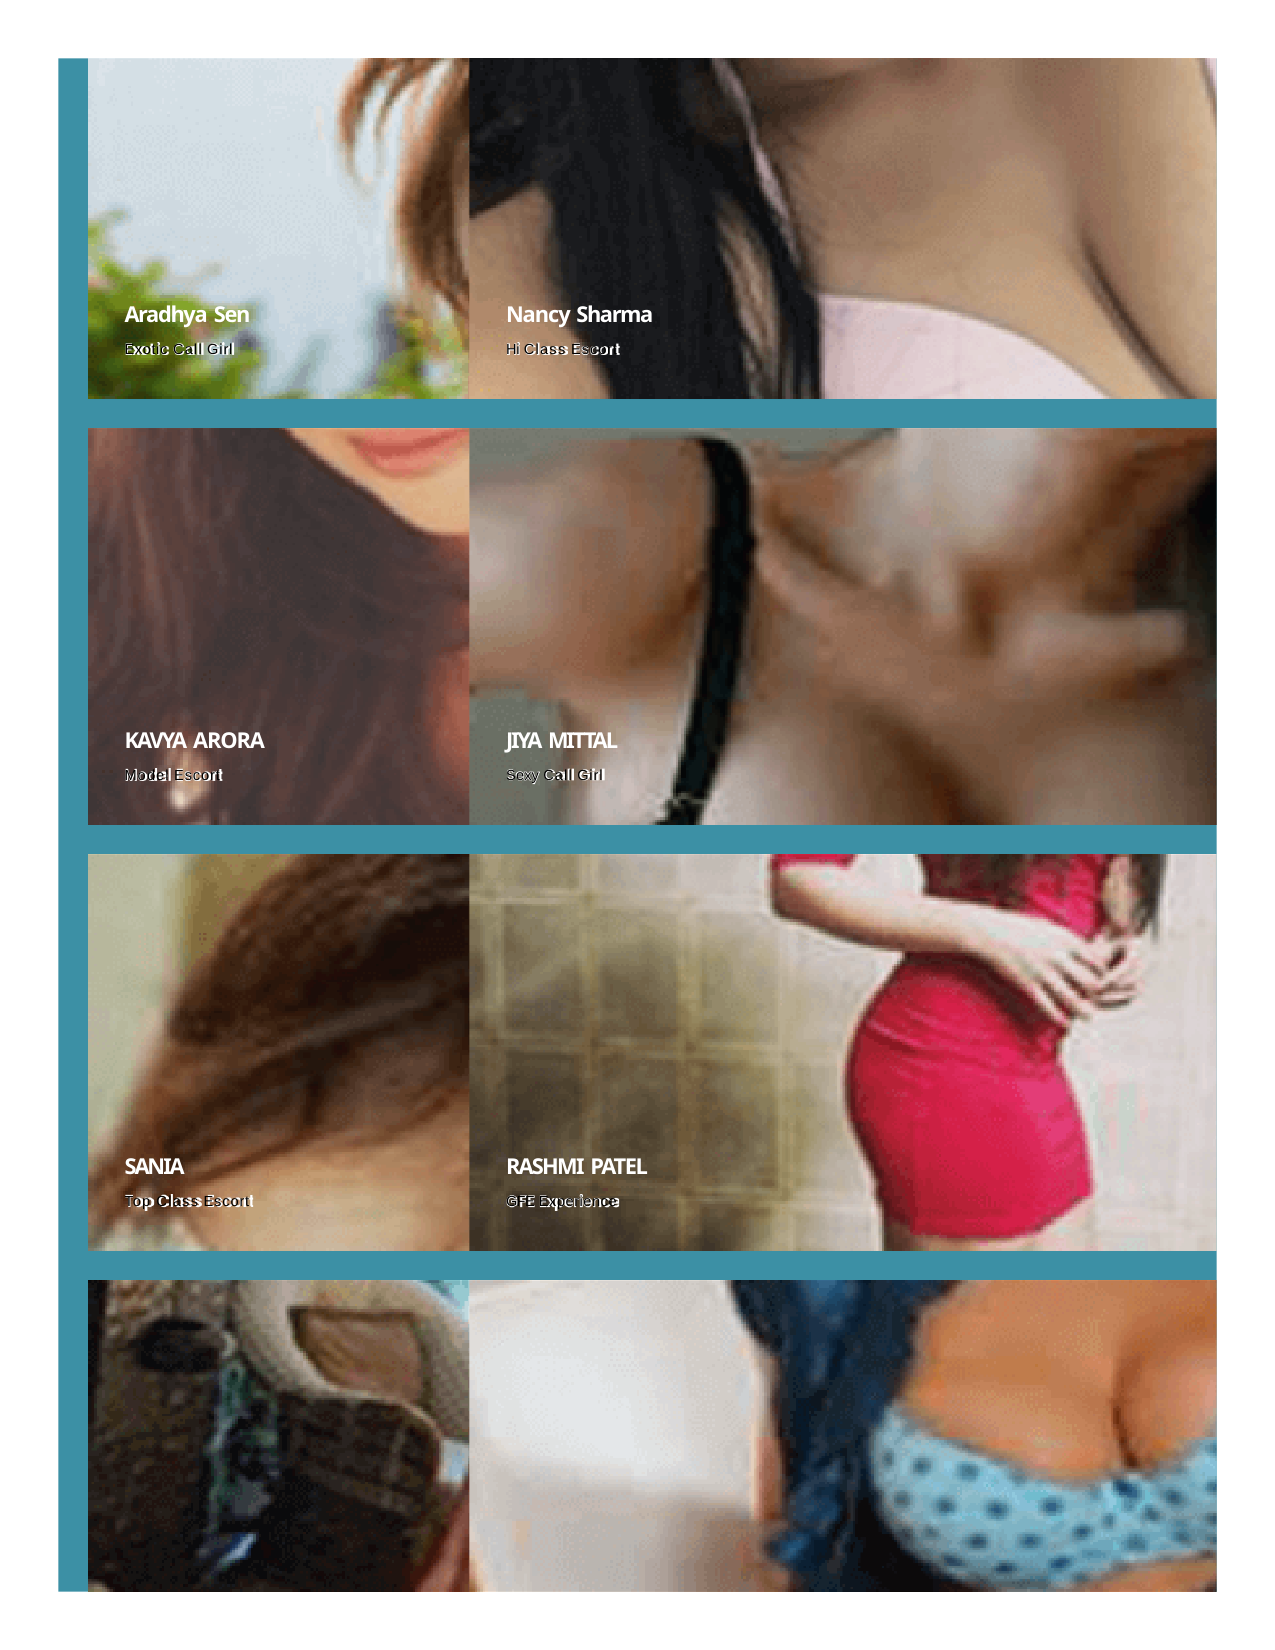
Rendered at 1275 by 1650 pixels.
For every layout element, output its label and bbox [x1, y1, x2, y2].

text_box [469, 58, 1217, 400]
text_box [469, 428, 1217, 826]
text_box [469, 854, 1217, 1252]
text_box [87, 854, 468, 1252]
text_box [87, 1280, 1217, 1592]
text_box [58, 58, 1217, 1592]
text_box [87, 428, 468, 826]
